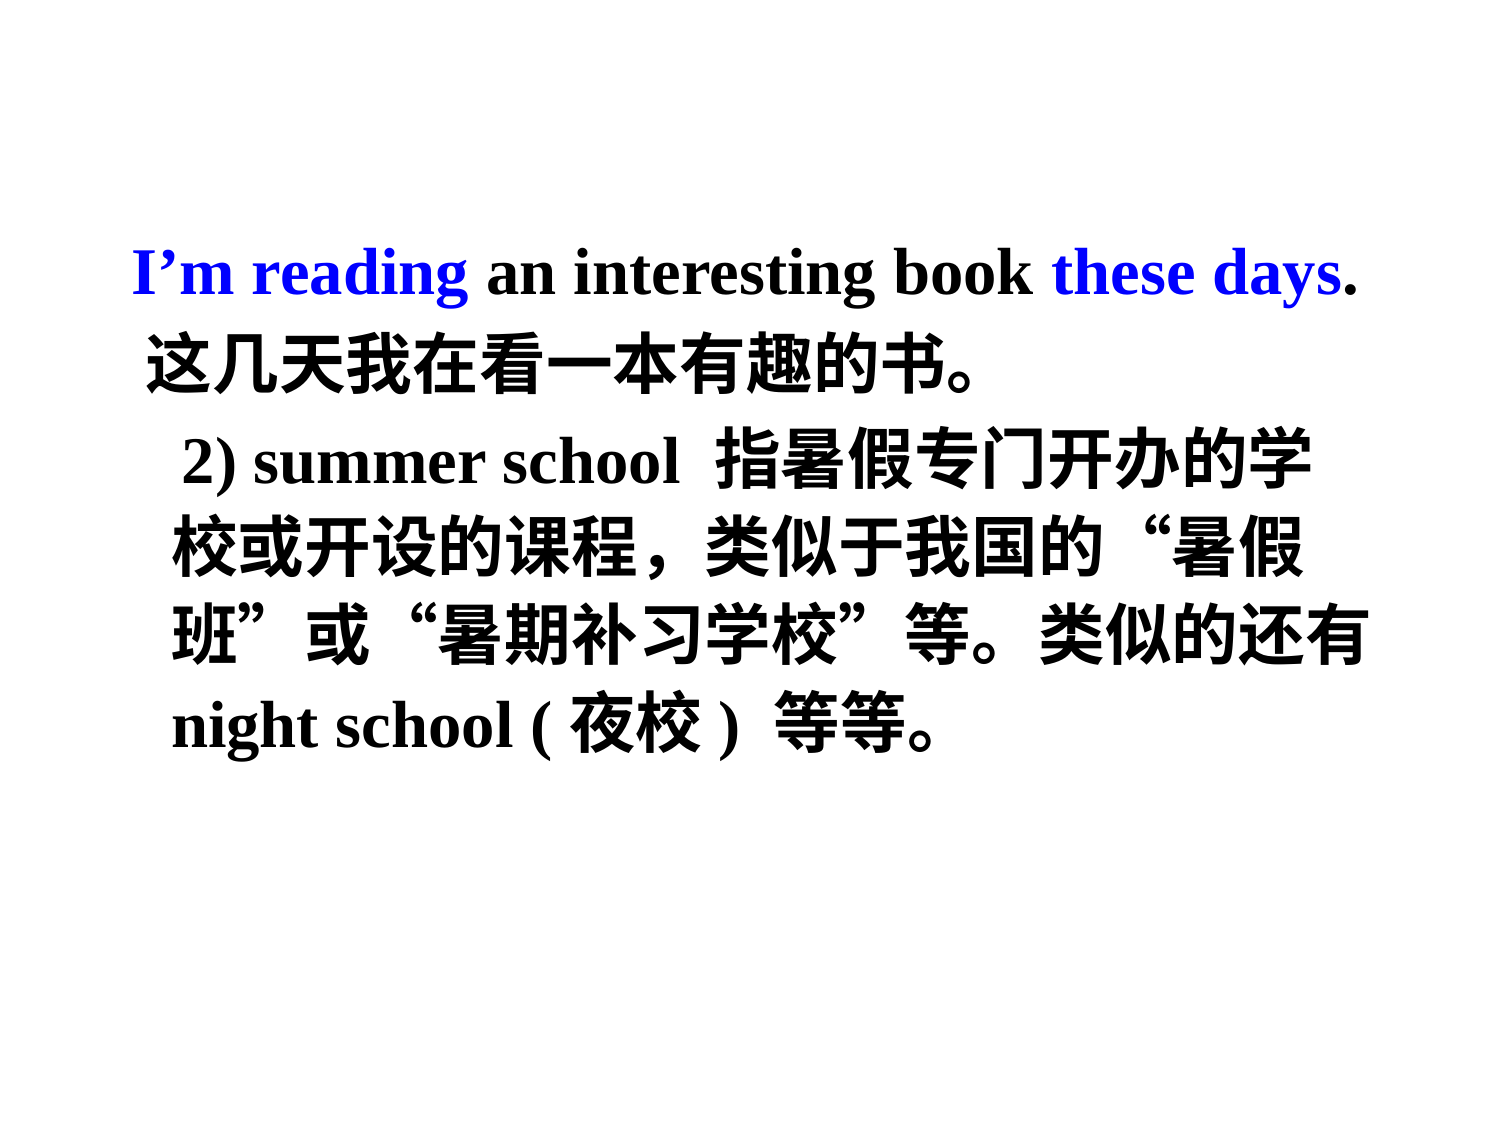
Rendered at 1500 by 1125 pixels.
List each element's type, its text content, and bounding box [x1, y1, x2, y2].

text_box I’m reading an interesting book these days. 这几天我在看一本有趣的书。 2) summer school 指暑假专门开办的学校或开设的课程，类似于我国的“暑假班”或“暑期补习学校”等。类似的还有night school (夜校) 等等。 [99, 212, 1388, 769]
